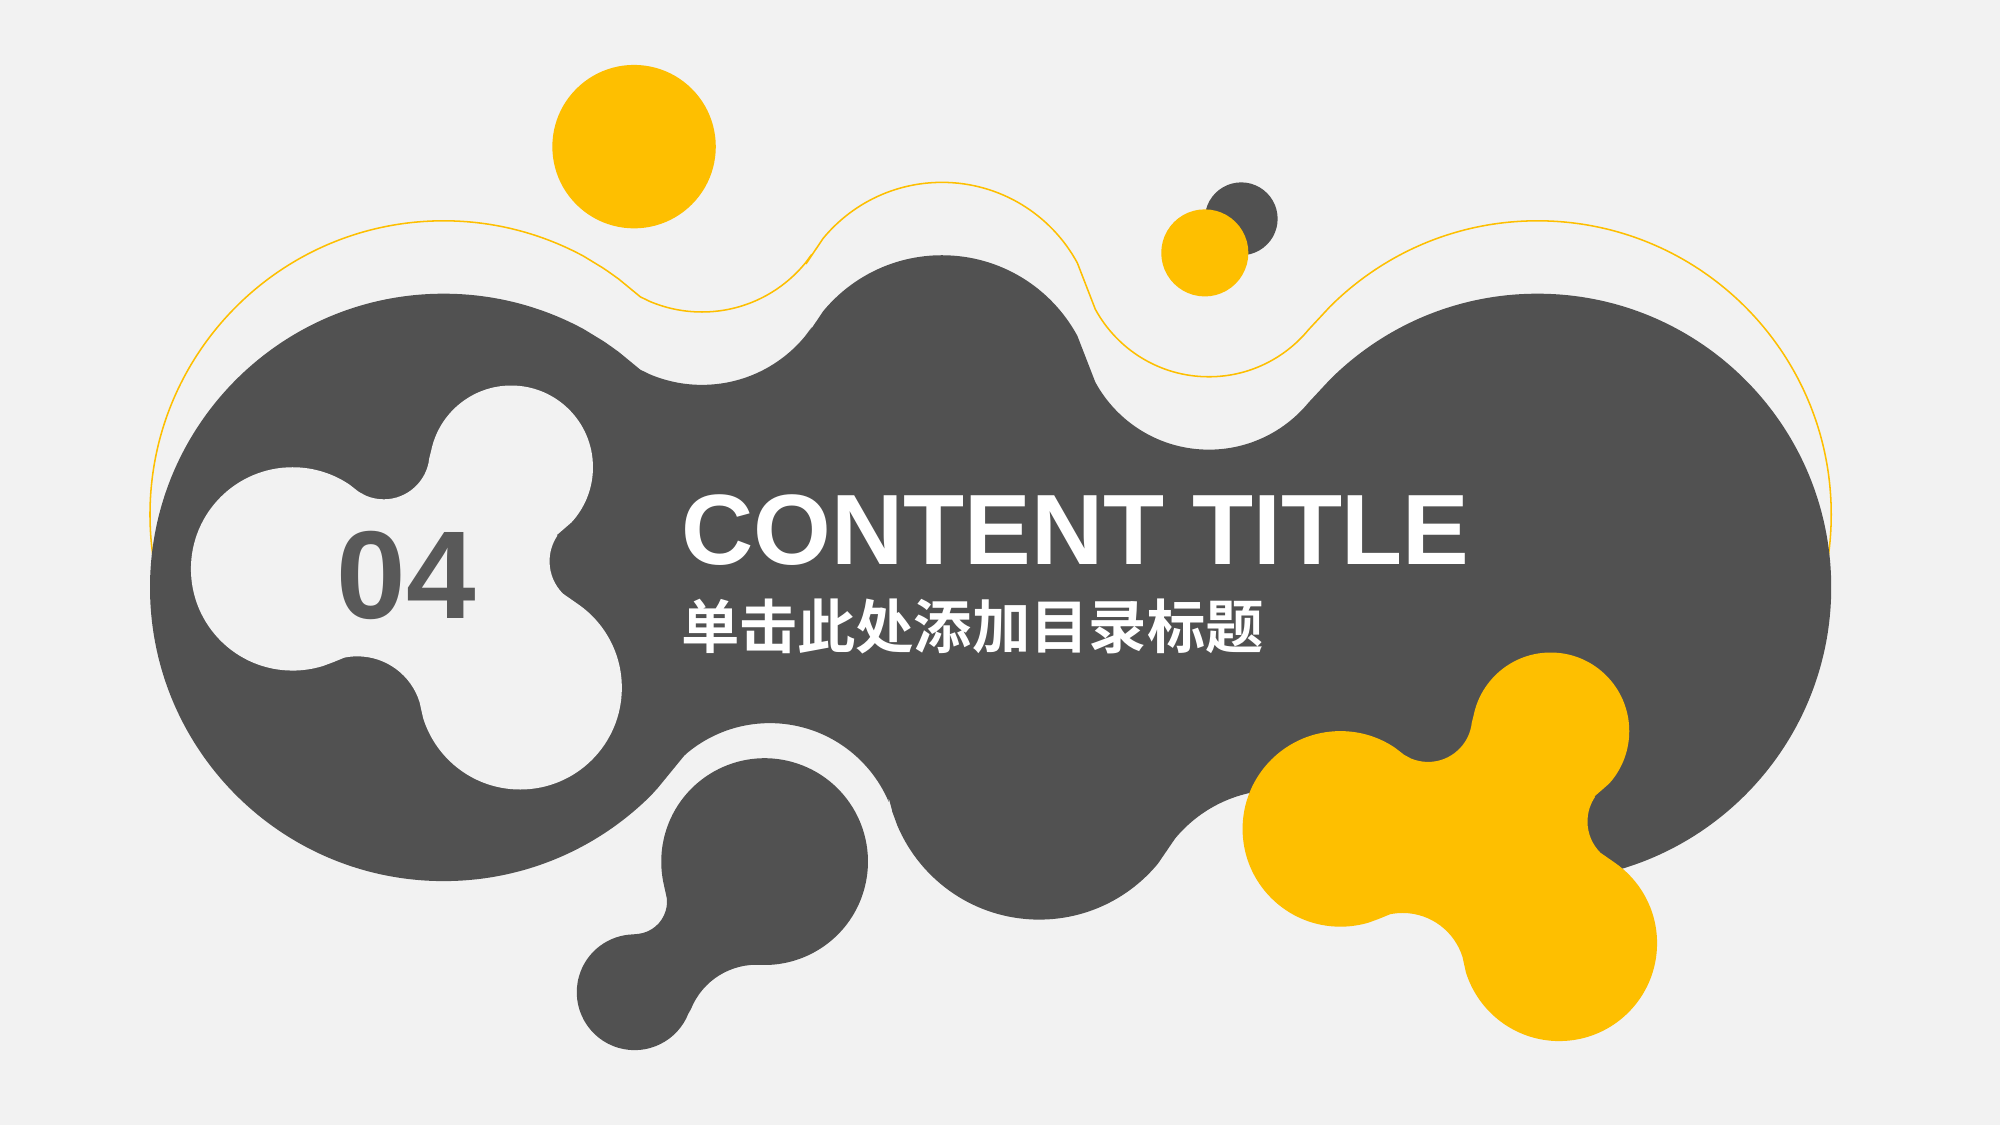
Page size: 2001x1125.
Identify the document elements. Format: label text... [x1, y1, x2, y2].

text_box [148, 254, 1833, 921]
text_box [551, 63, 717, 230]
text_box [189, 384, 623, 791]
text_box [1205, 181, 1279, 256]
text_box 04 [321, 485, 491, 651]
text_box CONTENT TITLE [667, 457, 1486, 593]
text_box [1241, 651, 1659, 1043]
text_box 单击此处添加目录标题 [666, 582, 1279, 668]
text_box [1160, 208, 1250, 298]
text_box [148, 181, 1833, 550]
text_box [575, 757, 869, 1052]
